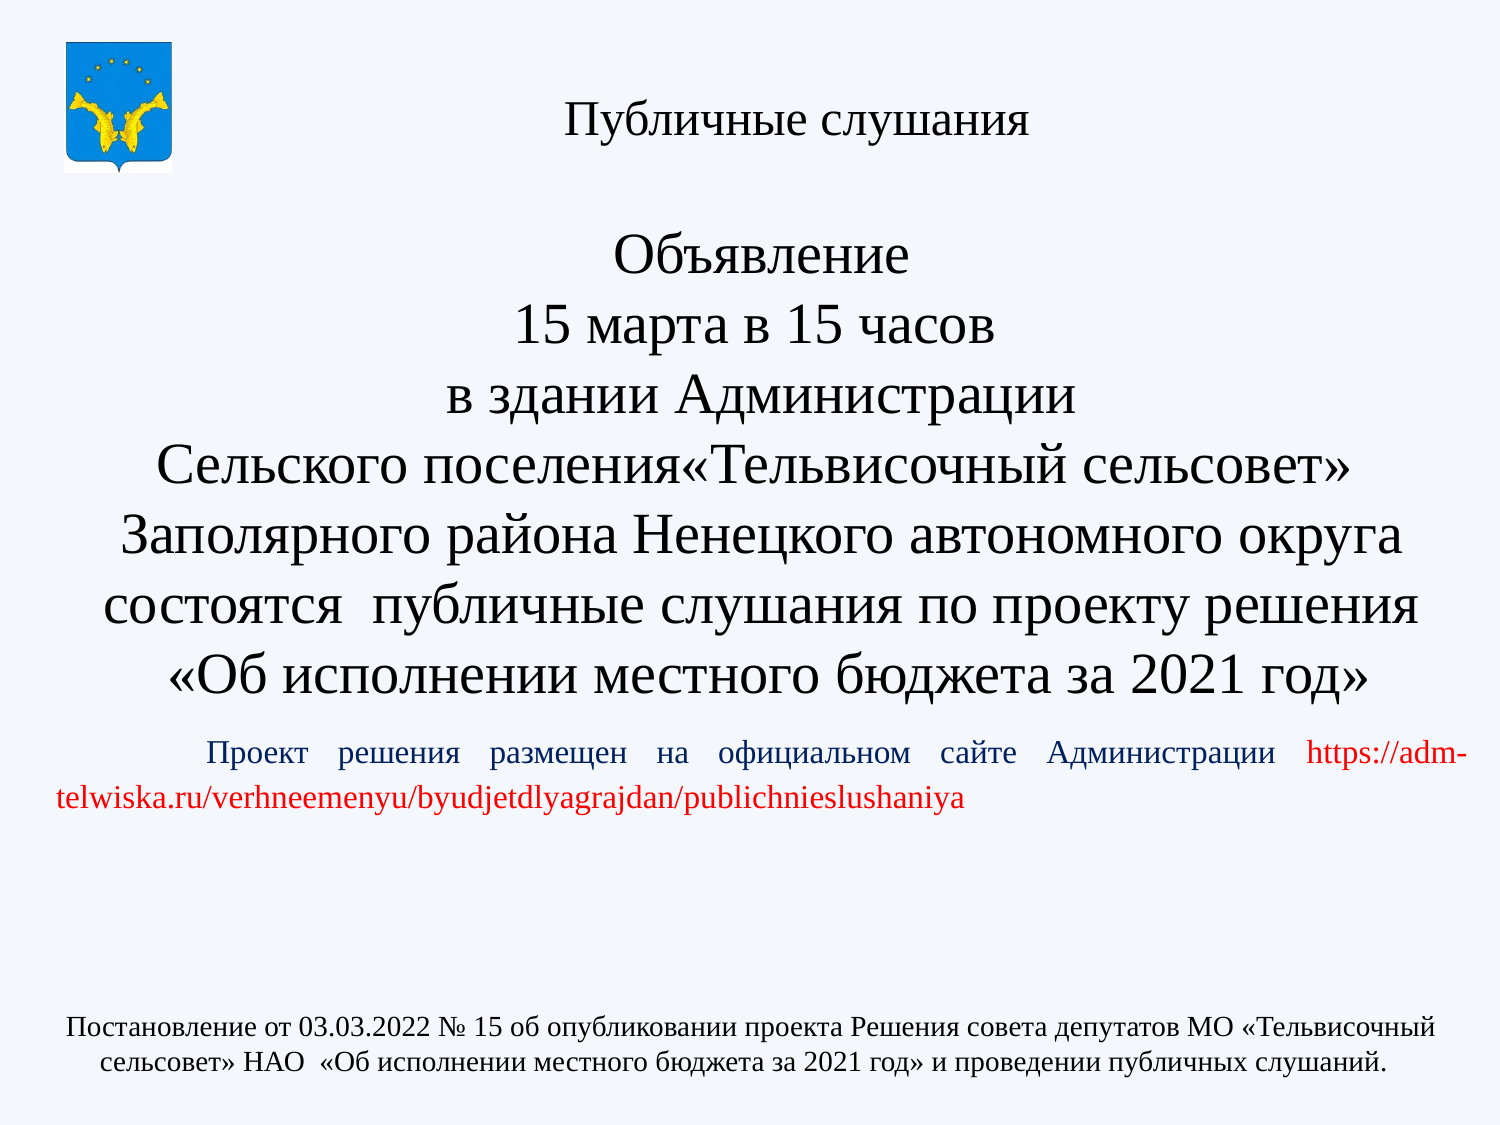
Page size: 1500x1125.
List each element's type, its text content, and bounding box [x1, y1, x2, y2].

picture [64, 42, 172, 173]
text_box Публичные слушания [549, 78, 1051, 153]
text_box Постановление от 03.03.2022 № 15 об опубликовании проекта Решения совета депутатов МО «Тельвисочный сельсовет» НАО «Об исполнении местного бюджета за 2021 год» и проведении публичных слушаний. [17, 999, 1471, 1085]
text_box Объявление 15 марта в 15 часов в здании Администрации Сельского поселения«Тельвисочный сельсовет» Заполярного района Ненецкого автономного округа состоятся публичные слушания по проекту решения «Об исполнении местного бюджета за 2021 год» Проект решения размещен на официальном сайте Администрации https://adm-telwiska.ru/verhneemenyu/byudjetdlyagrajdan/publichnieslushaniya [41, 208, 1483, 823]
